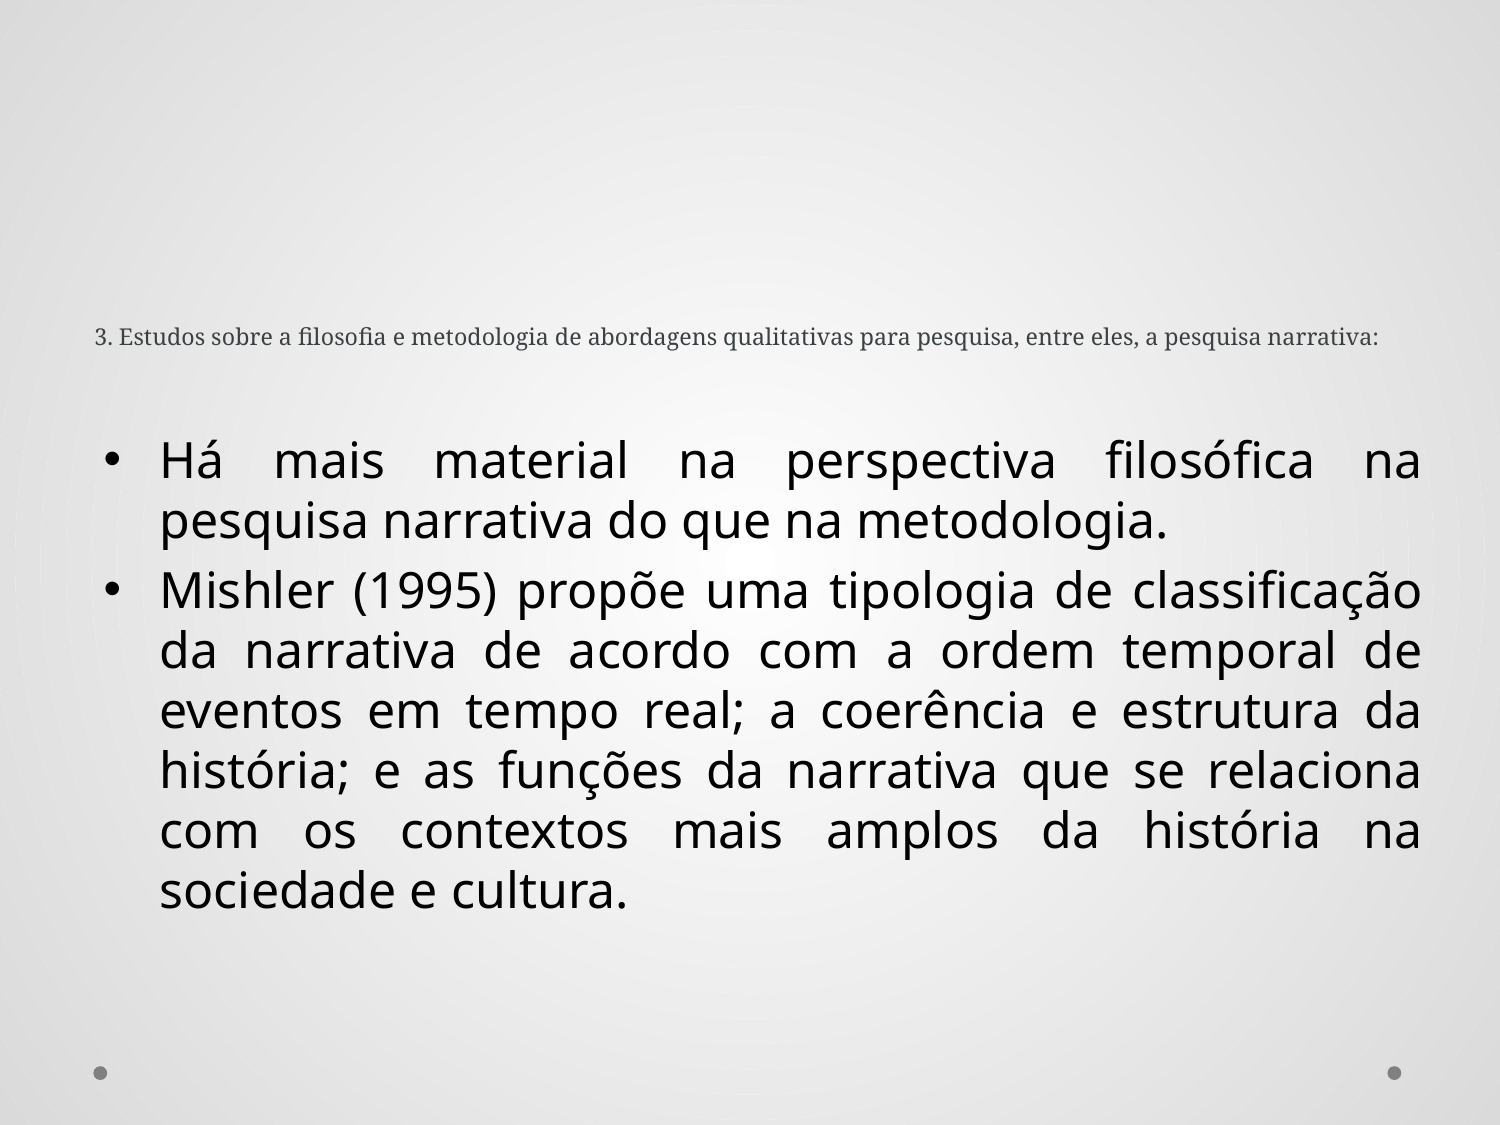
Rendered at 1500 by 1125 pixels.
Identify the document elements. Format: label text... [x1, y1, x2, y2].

list Há mais material na perspectiva filosófica na pesquisa narrativa do que na metodologia. Mishler (1995) propõe uma tipologia de classificação da narrativa de acordo com a ordem temporal de eventos em tempo real; a coerência e estrutura da história; e as funções da narrativa que se relaciona com os contextos mais amplos da história na sociedade e cultura. [88, 420, 1439, 1125]
title 3. Estudos sobre a filosofia e metodologia de abordagens qualitativas para pesquisa, entre eles, a pesquisa narrativa: [64, 255, 1415, 479]
